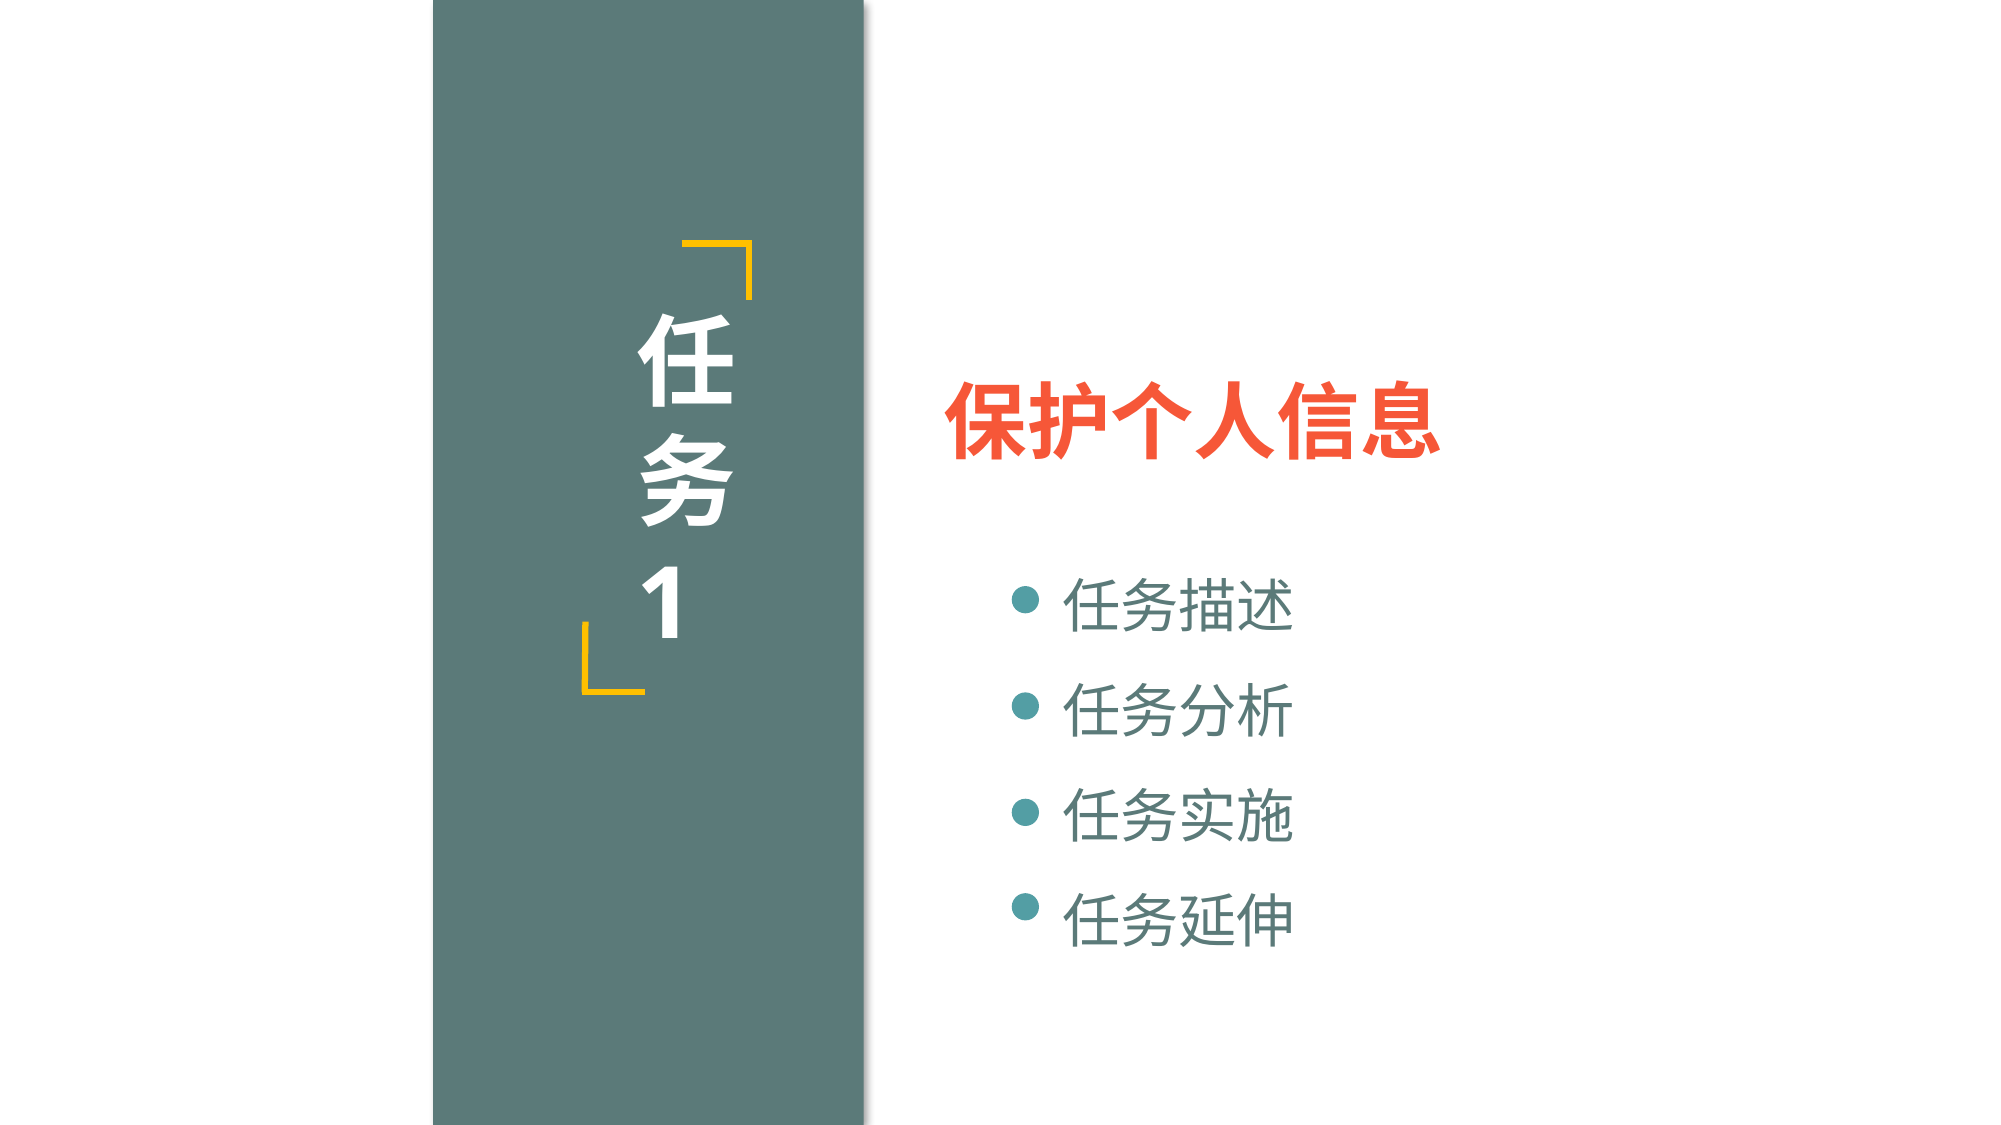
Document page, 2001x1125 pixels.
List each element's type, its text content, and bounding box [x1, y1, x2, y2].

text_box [581, 240, 752, 693]
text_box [1011, 527, 1778, 967]
text_box 保护个人信息 [929, 361, 1633, 477]
text_box [432, 0, 865, 1125]
